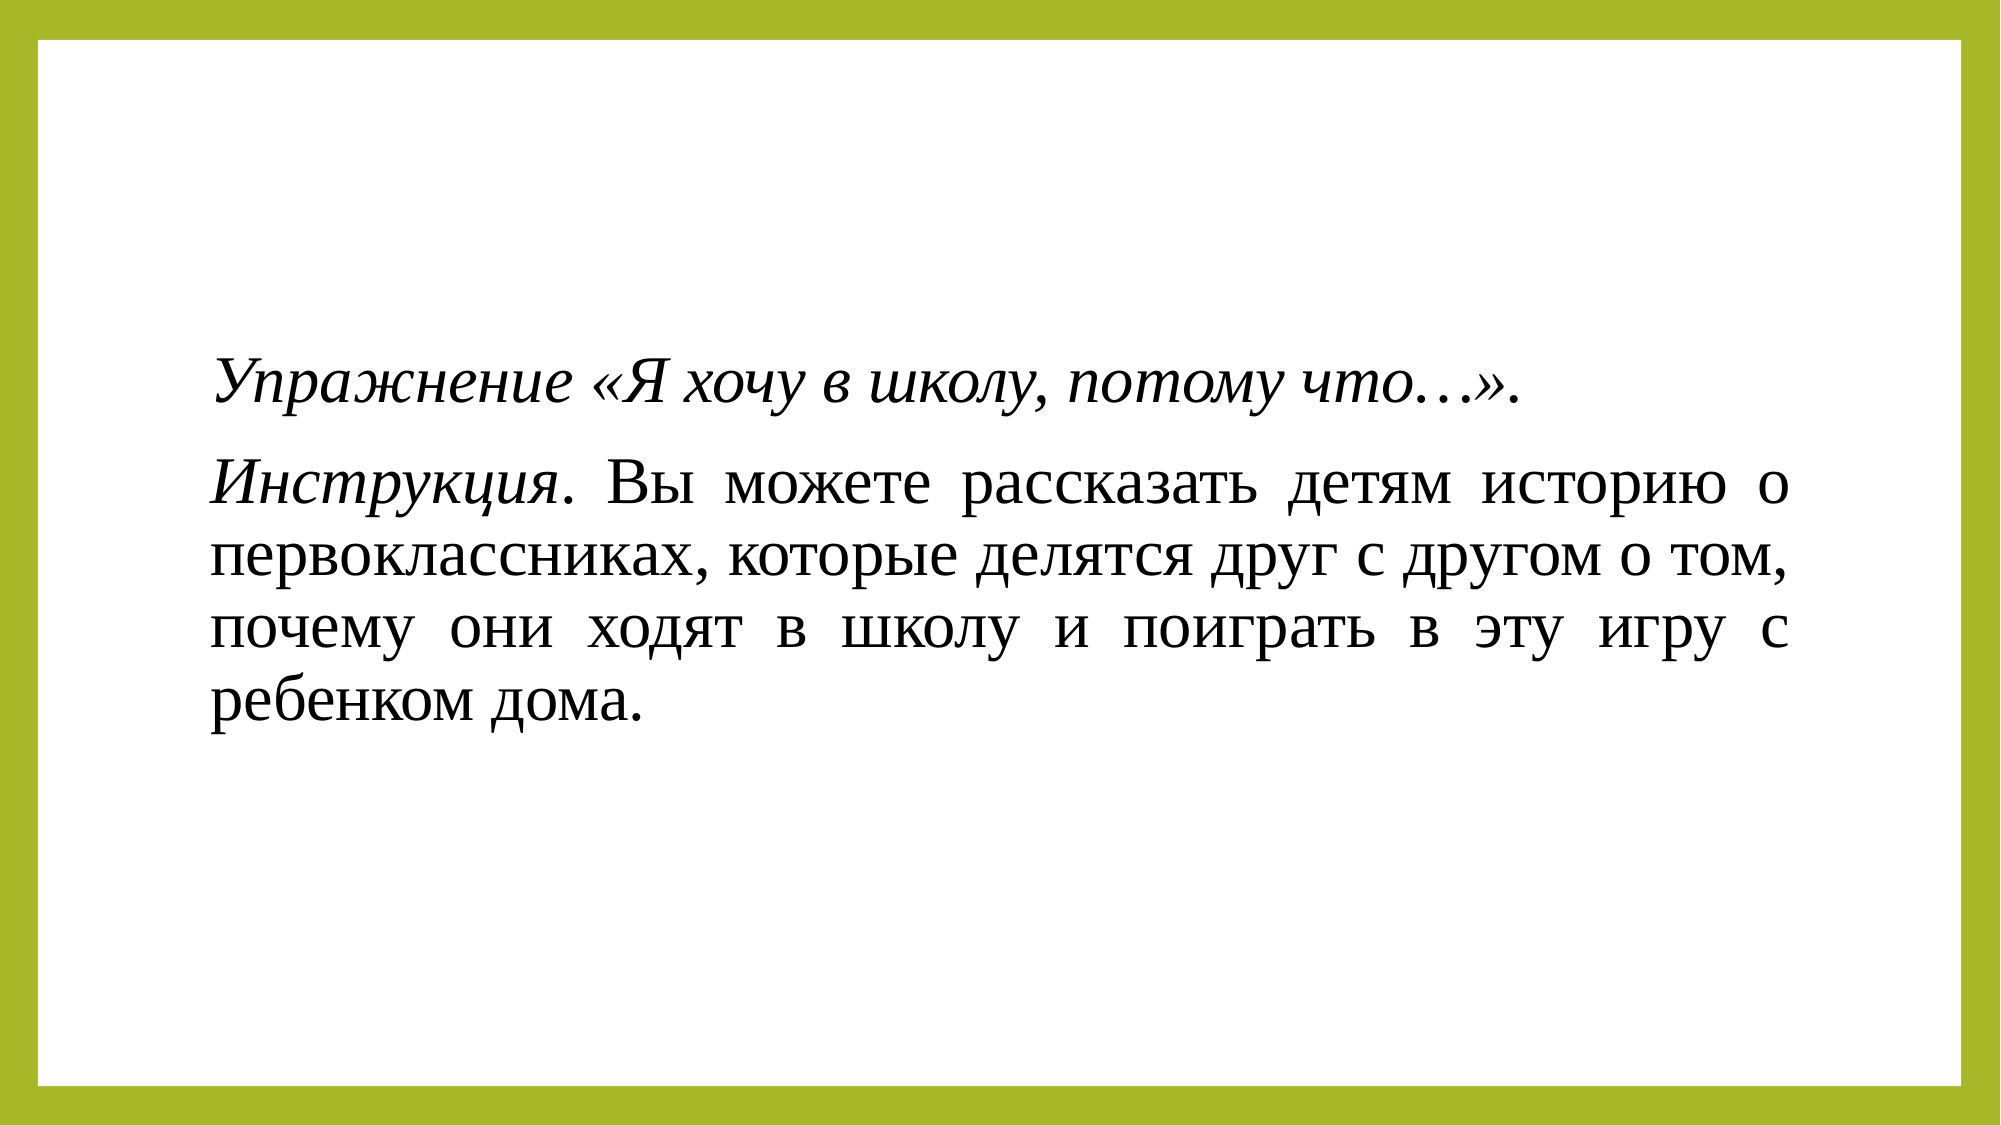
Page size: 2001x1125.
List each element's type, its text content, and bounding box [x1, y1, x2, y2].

list Упражнение «Я хочу в школу, потому что…». Инструкция. Вы можете рассказать детям историю о первоклассниках, которые делятся друг с другом о том, почему они ходят в школу и поиграть в эту игру с ребенком дома. [187, 337, 1808, 1000]
